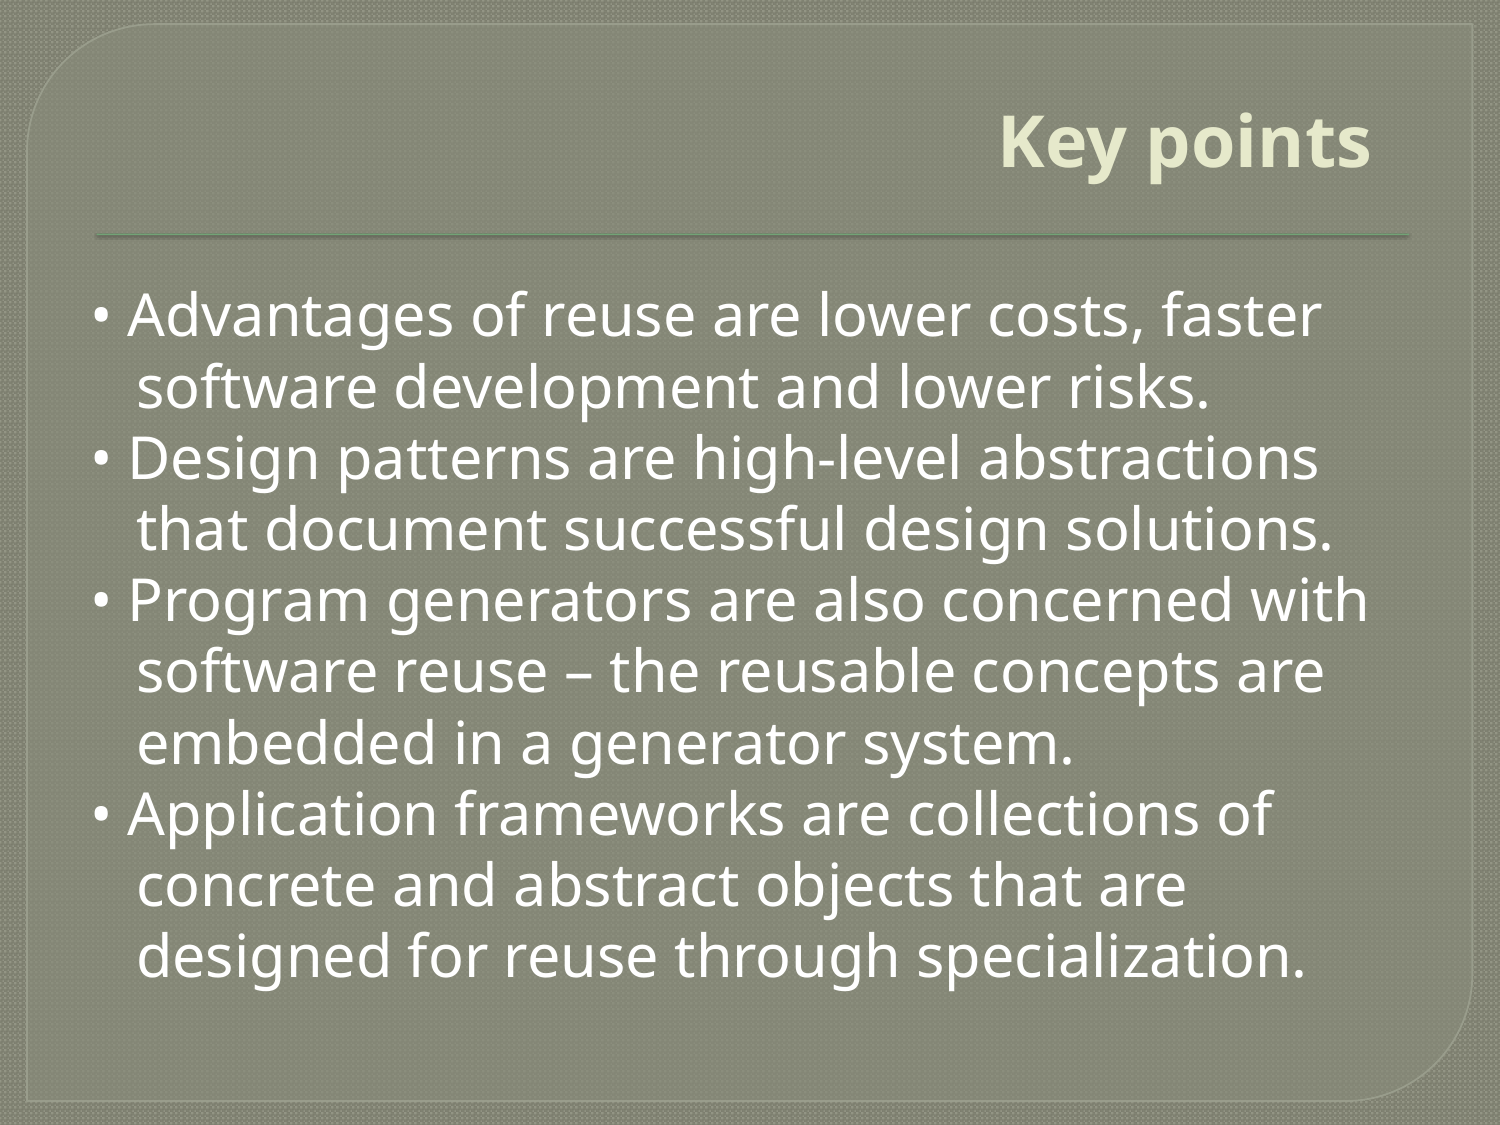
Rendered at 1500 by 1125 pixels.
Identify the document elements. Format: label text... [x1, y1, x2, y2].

title Key points [37, 87, 1388, 275]
list • Advantages of reuse are lower costs, faster software development and lower risks. • Design patterns are high-level abstractions that document successful design solutions. • Program generators are also concerned with software reuse – the reusable concepts are embedded in a generator system. • Application frameworks are collections of concrete and abstract objects that are designed for reuse through specialization. [74, 269, 1426, 1013]
